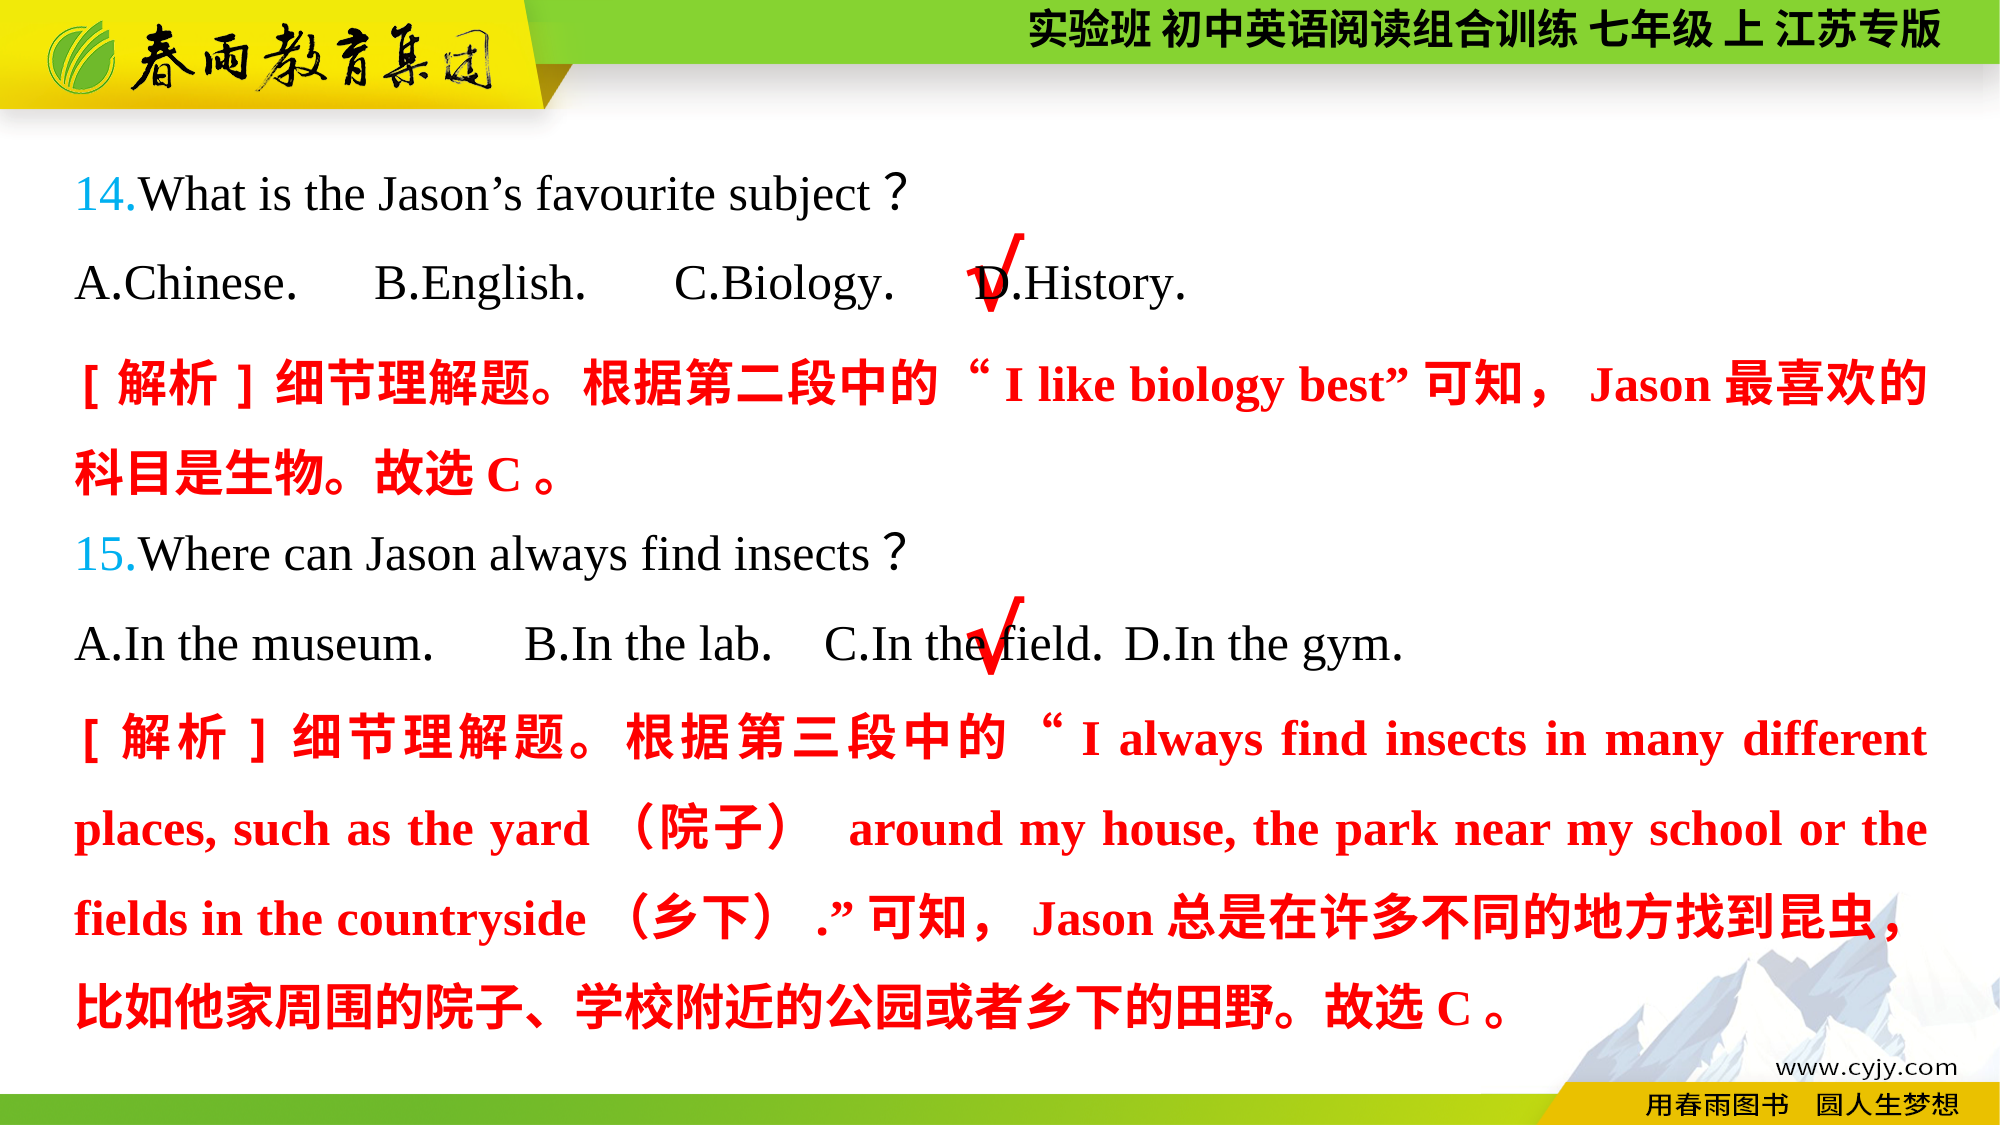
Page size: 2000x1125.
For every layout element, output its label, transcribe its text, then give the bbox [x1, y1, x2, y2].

list 14.What is the Jason’s favourite subject？ A.Chinese. B.English. C.Biology. D.History. 15.Where can Jason always find insects？ A.In the museum. B.In the lab. C.In the field. D.In the gym. [59, 510, 1944, 668]
picture [0, 0, 2000, 1125]
list 14.What is the Jason’s favourite subject？ A.Chinese. B.English. C.Biology. D.History. 15.Where can Jason always find insects？ A.In the museum. B.In the lab. C.In the field. D.In the gym. [59, 122, 1944, 314]
text_box [解析]细节理解题。根据第二段中的“I like biology best”可知，Jason最喜欢的科目是生物。故选C。 [59, 314, 1944, 510]
text_box [解析]细节理解题。根据第三段中的“I always find insects in many different places, such as the yard（院子） around my house, the park near my school or the fields in the countryside（乡下）.”可知，Jason总是在许多不同的地方找到昆虫，比如他家周围的院子、学校附近的公园或者乡下的田野。故选C。 [59, 668, 1944, 1044]
